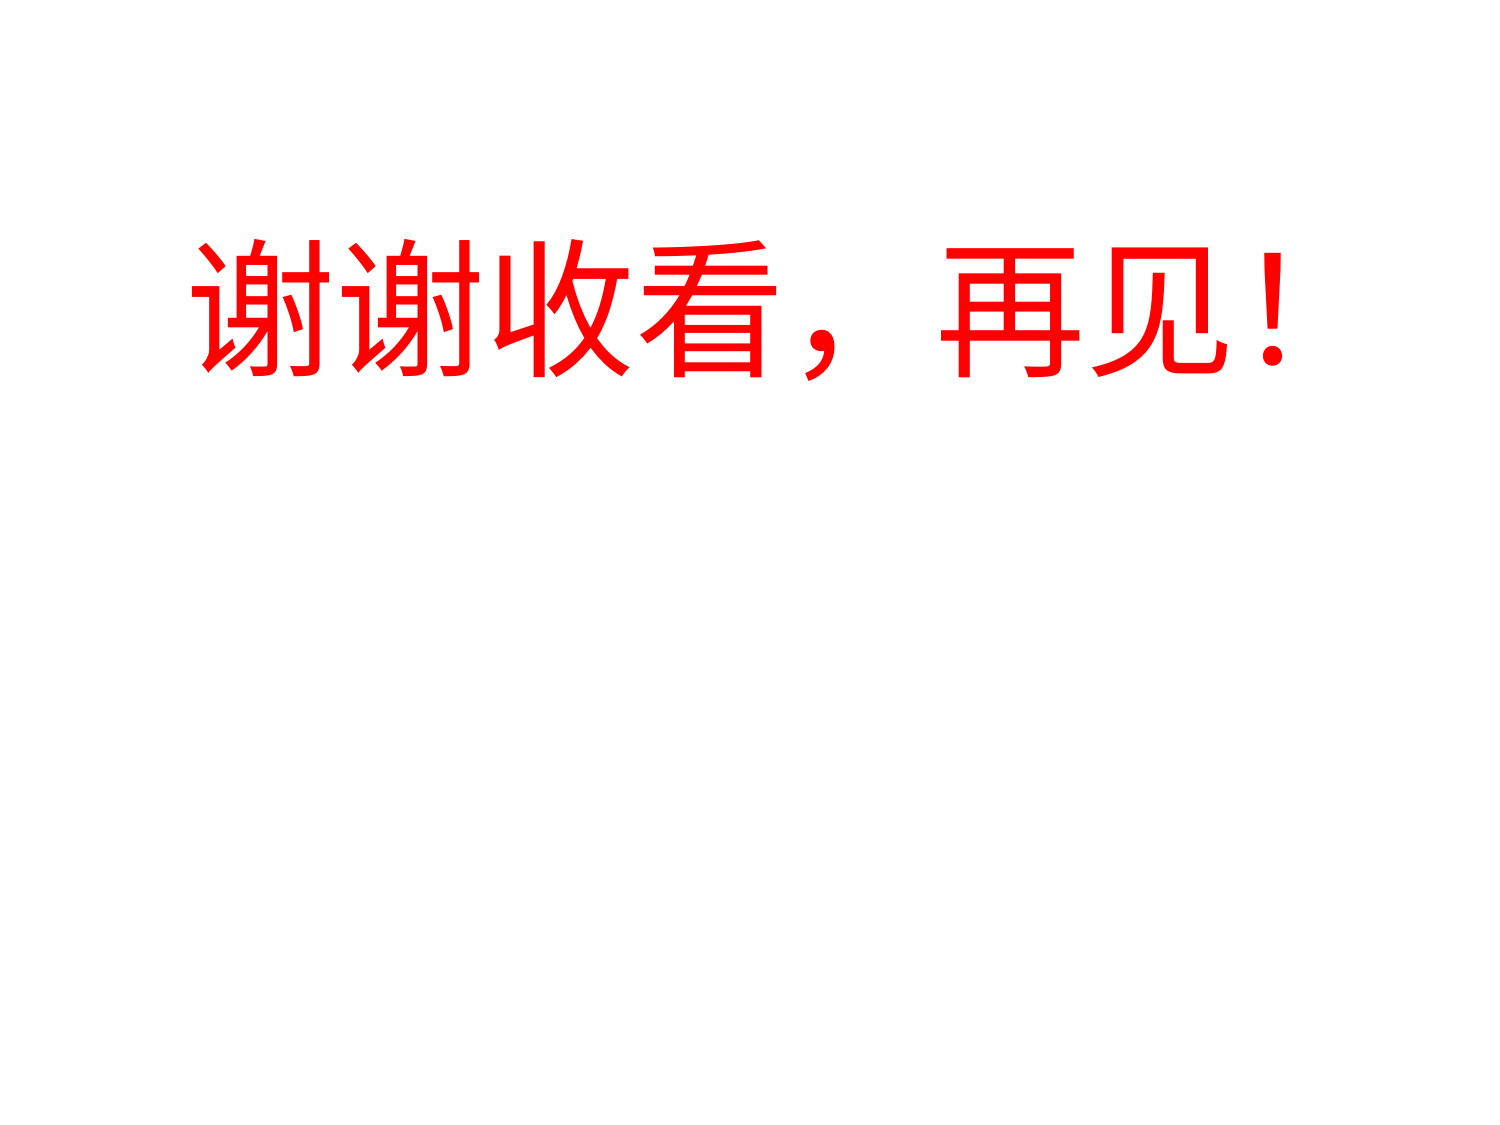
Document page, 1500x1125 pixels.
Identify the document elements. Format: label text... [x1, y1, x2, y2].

text_box 谢谢收看，再见！ [171, 207, 1447, 403]
